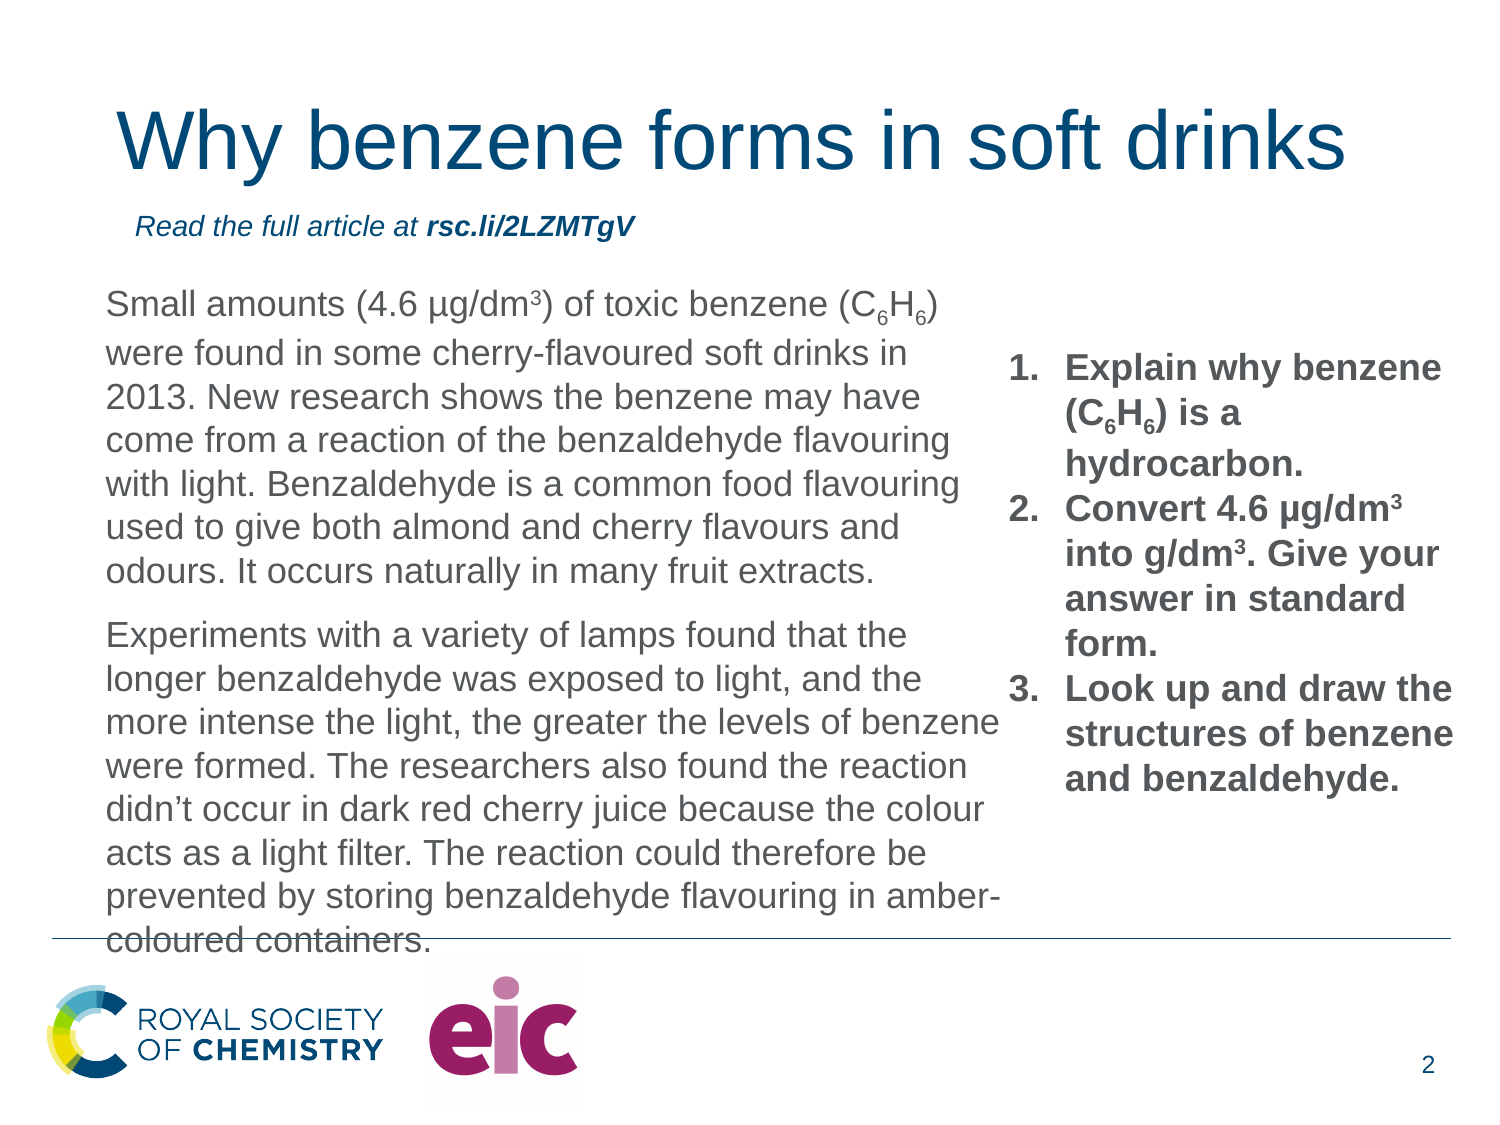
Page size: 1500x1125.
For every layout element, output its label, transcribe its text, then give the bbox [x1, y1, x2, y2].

text_box Read the full article at rsc.li/2LZMTgV [119, 200, 1267, 250]
picture [0, 938, 583, 1125]
list Small amounts (4.6 µg/dm3) of toxic benzene (C6H6) were found in some cherry-flavoured soft drinks in 2013. New research shows the benzene may have come from a reaction of the benzaldehyde flavouring with light. Benzaldehyde is a common food flavouring used to give both almond and cherry flavours and odours. It occurs naturally in many fruit extracts. Experiments with a variety of lamps found that the longer benzaldehyde was exposed to light, and the more intense the light, the greater the levels of benzene were formed. The researchers also found the reaction didn’t occur in dark red cherry juice because the colour acts as a light filter. The reaction could therefore be prevented by storing benzaldehyde flavouring in amber-coloured containers. [90, 272, 1019, 972]
slide_number 2 [1113, 1033, 1451, 1094]
title Why benzene forms in soft drinks [101, 33, 1396, 251]
text_box Explain why benzene (C6H6) is a hydrocarbon. Convert 4.6 µg/dm3 into g/dm3. Give your answer in standard form. Look up and draw the structures of benzene and benzaldehyde. [993, 335, 1479, 806]
